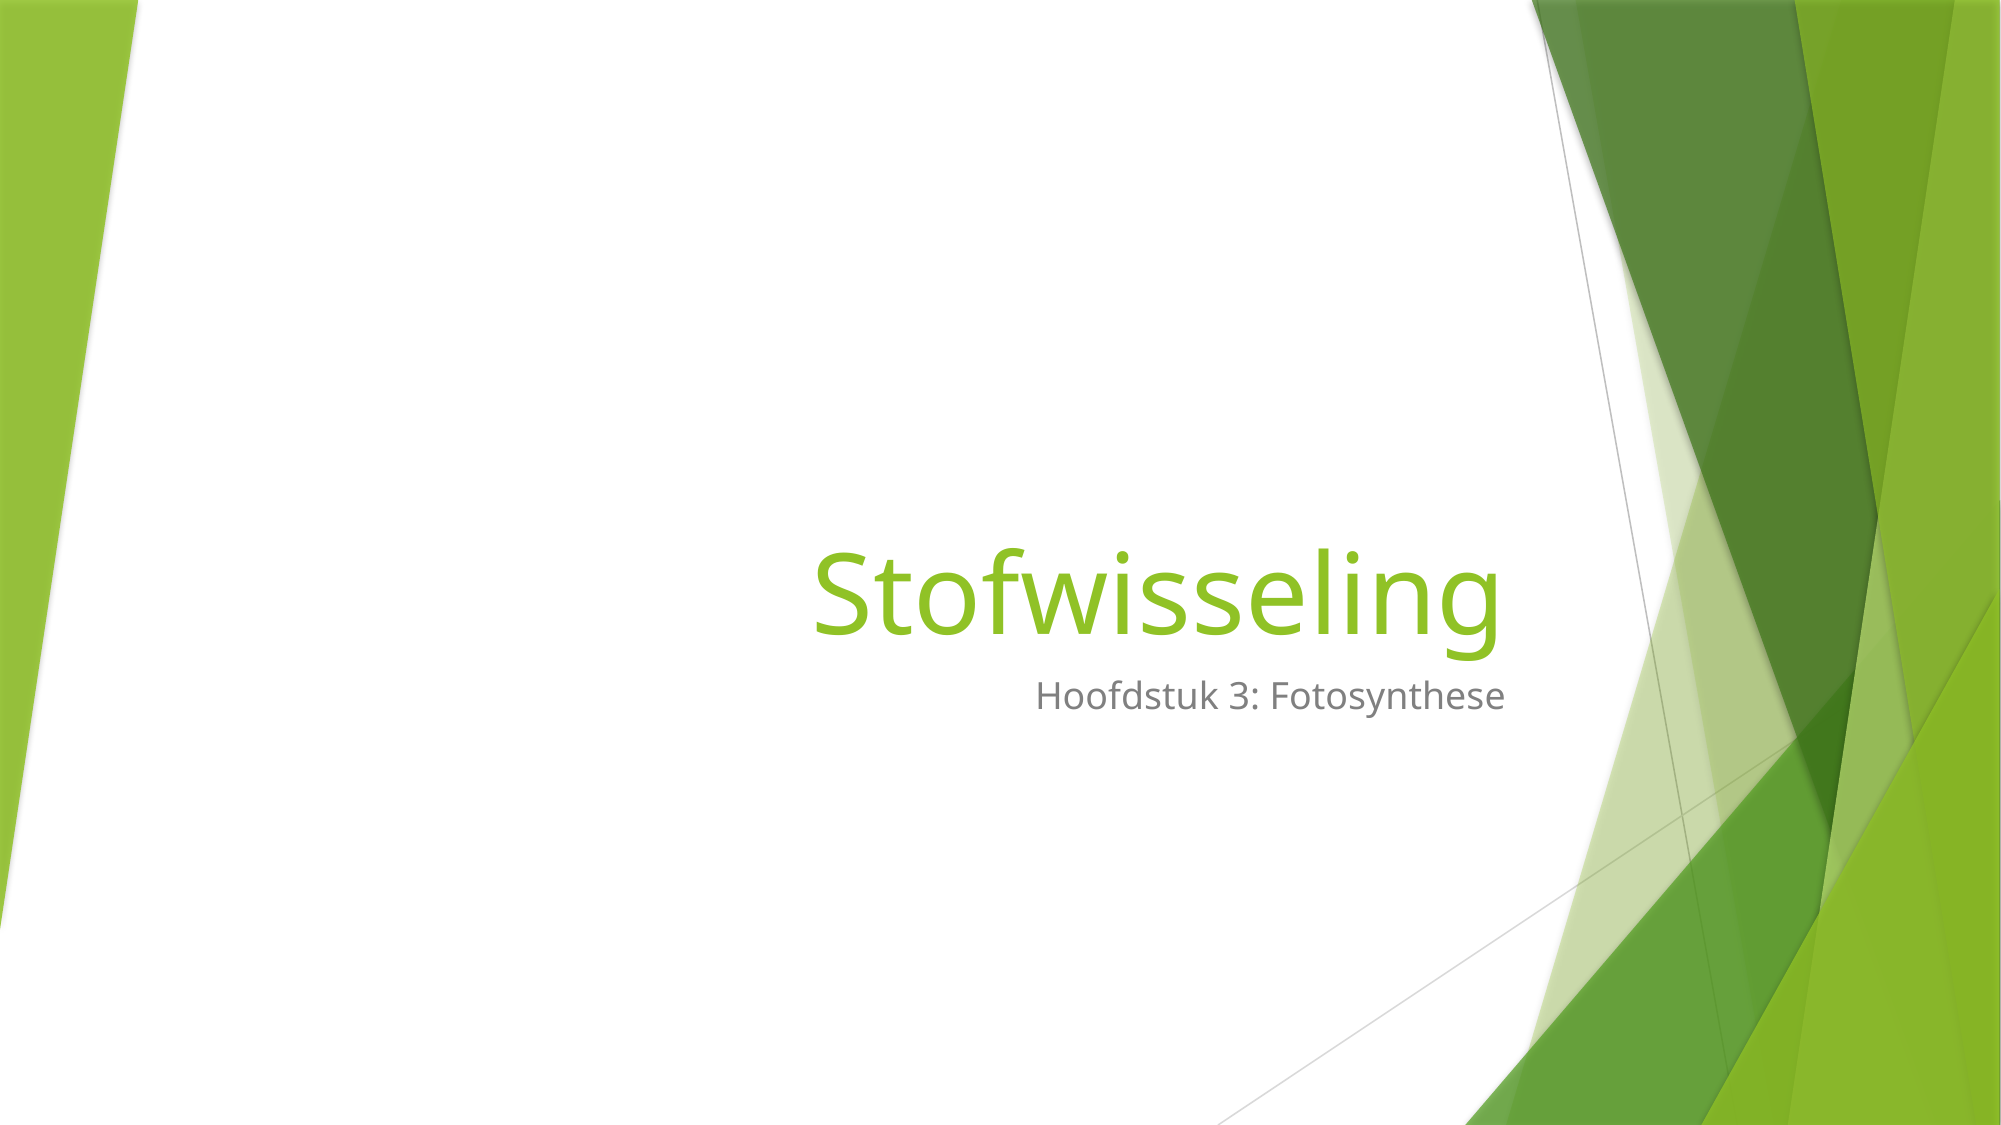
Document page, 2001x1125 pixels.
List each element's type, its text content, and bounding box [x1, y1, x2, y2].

title Stofwisseling [247, 394, 1522, 664]
subtitle Hoofdstuk 3: Fotosynthese [247, 664, 1522, 845]
